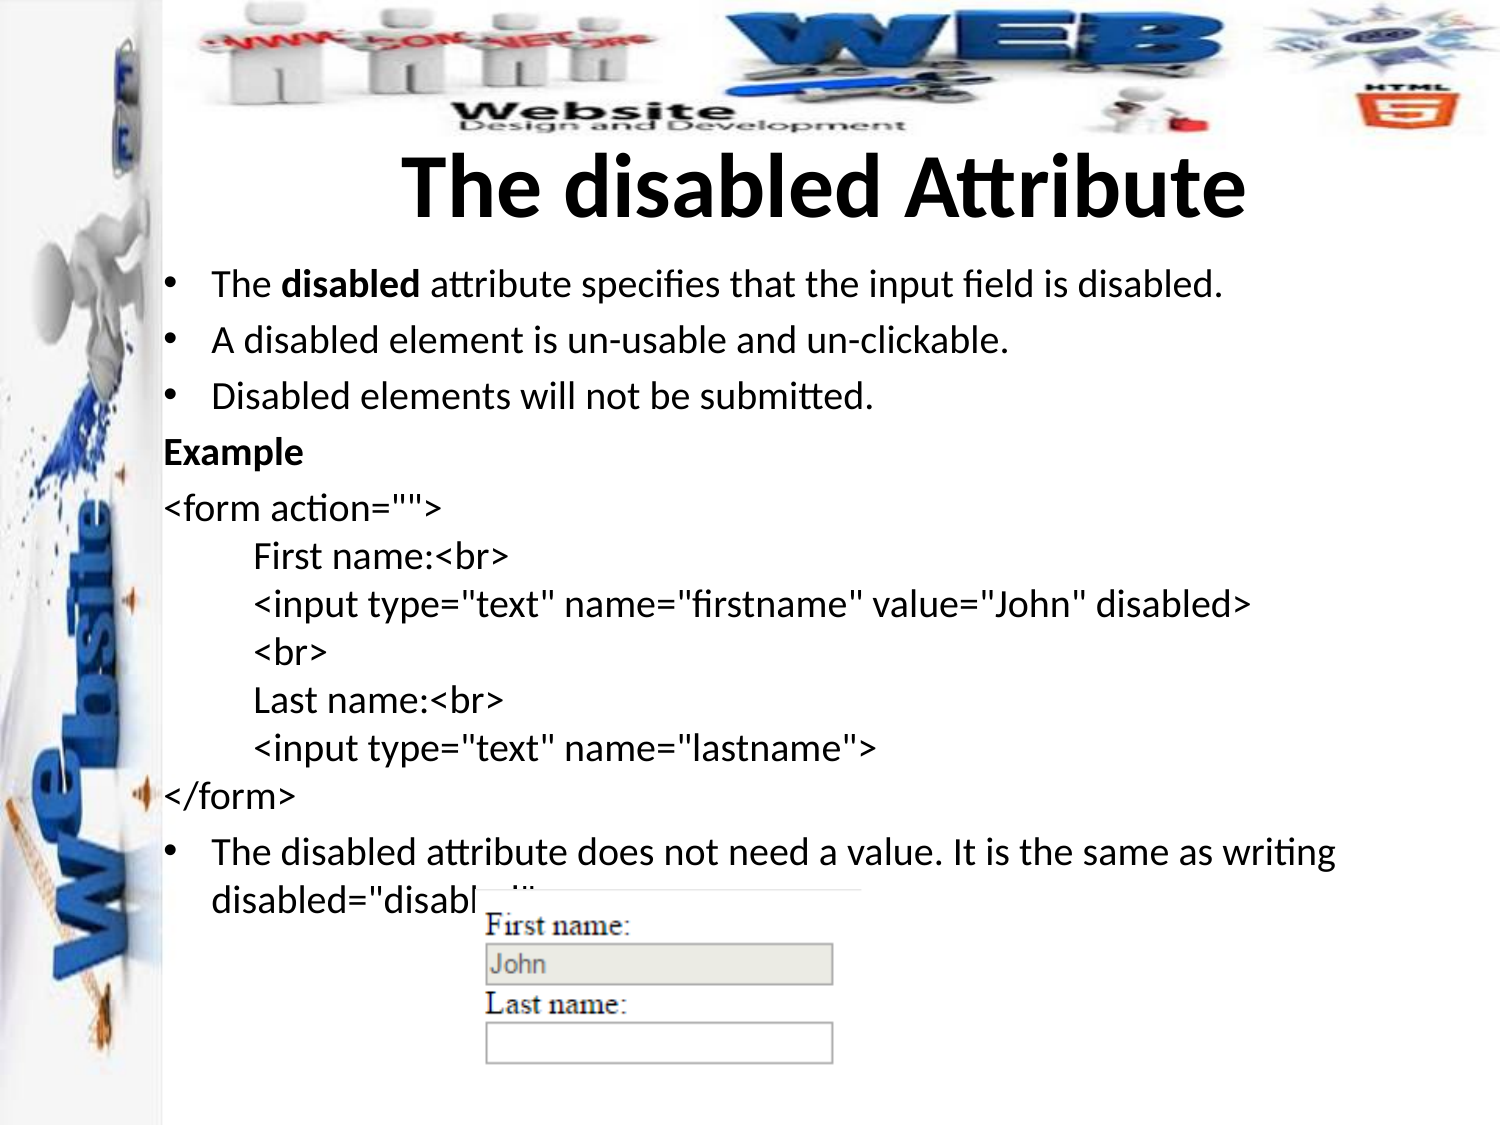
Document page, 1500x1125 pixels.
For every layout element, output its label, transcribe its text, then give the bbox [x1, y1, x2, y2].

picture [0, 0, 1500, 1125]
list The disabled attribute specifies that the input field is disabled. A disabled element is un-usable and un-clickable. Disabled elements will not be submitted. Example <form action=""> First name:<br> <input type="text" name="firstname" value="John" disabled> <br> Last name:<br> <input type="text" name="lastname"> </form> The disabled attribute does not need a value. It is the same as writing disabled="disabled". [148, 249, 1499, 1100]
title The disabled Attribute [150, 112, 1500, 250]
